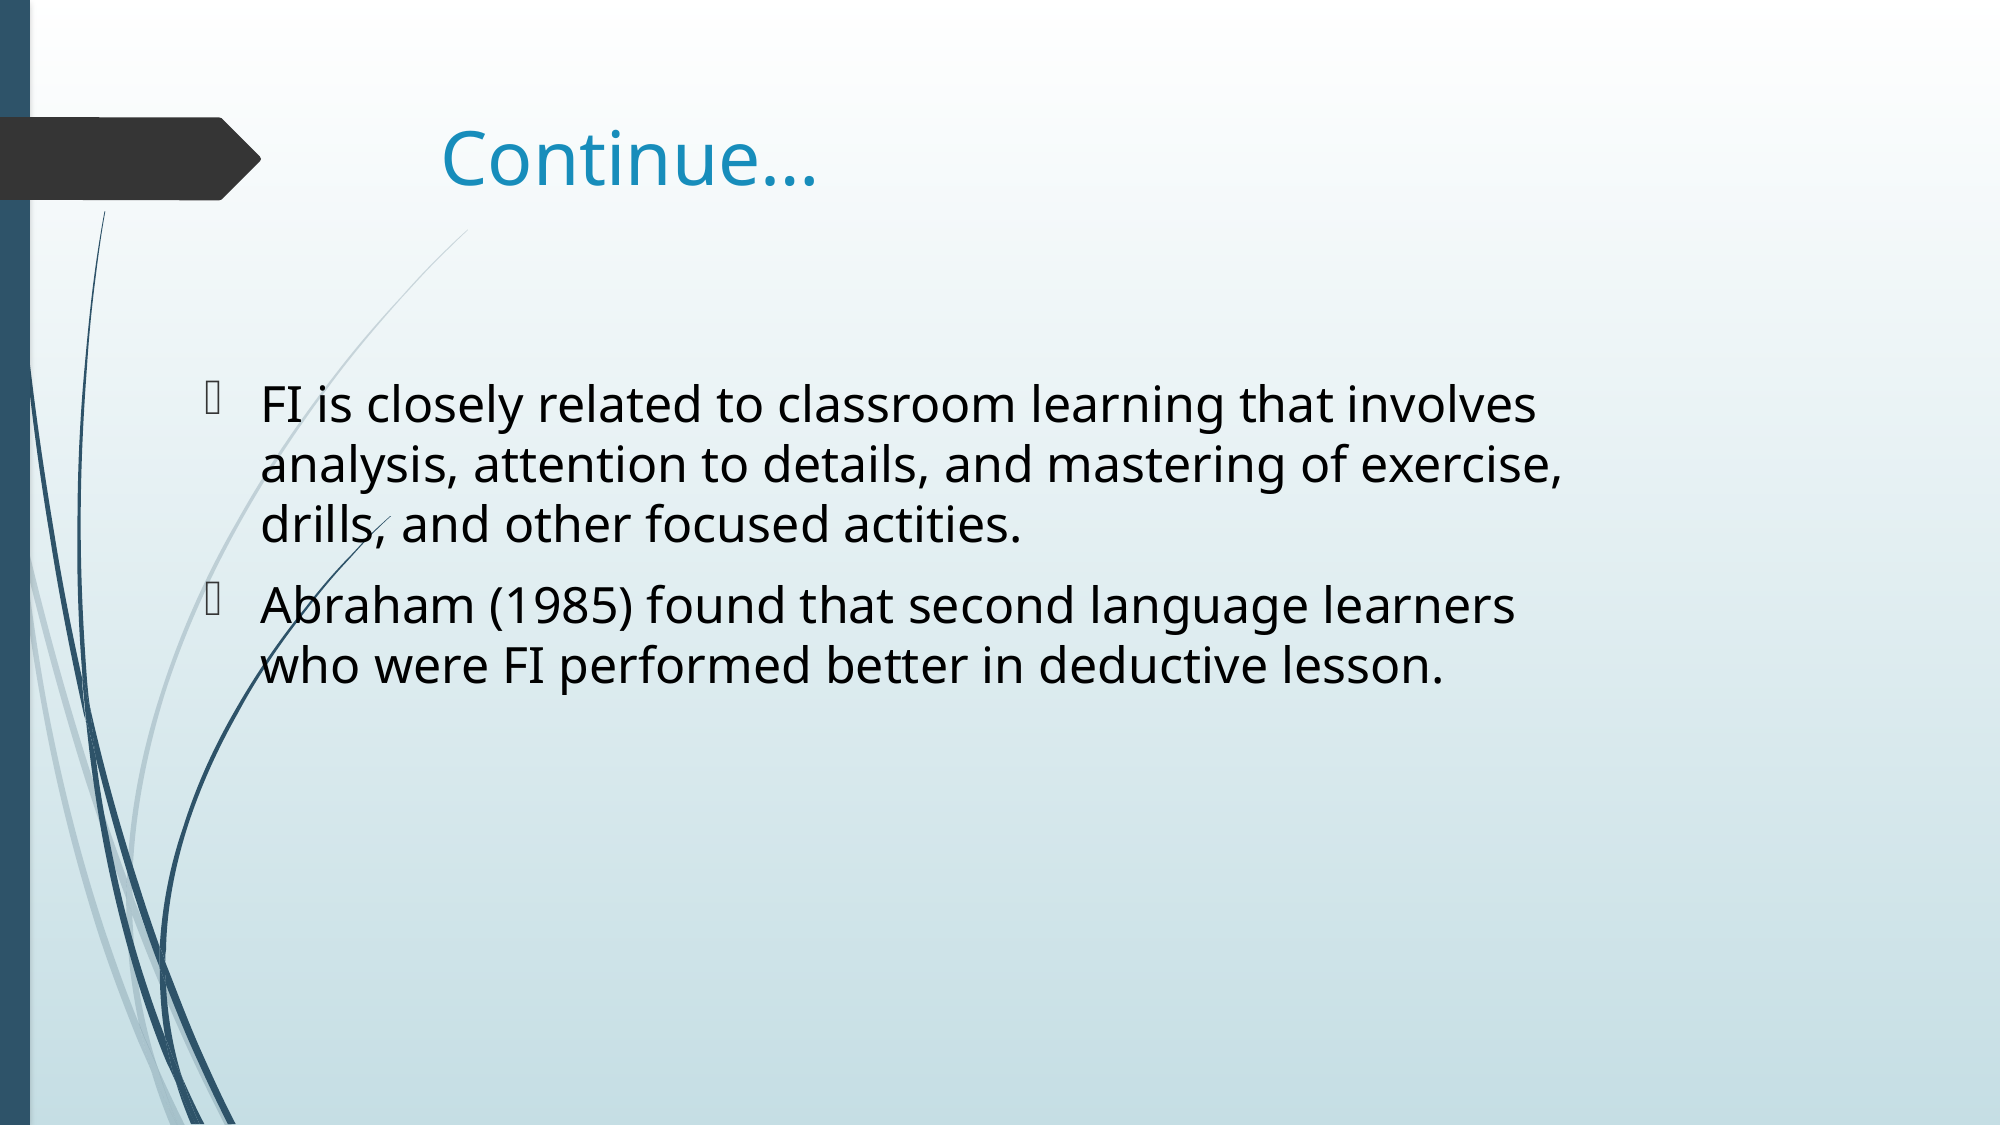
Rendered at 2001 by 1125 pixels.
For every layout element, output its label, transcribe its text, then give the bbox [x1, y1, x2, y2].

list FI is closely related to classroom learning that involves analysis, attention to details, and mastering of exercise, drills, and other focused actities. Abraham (1985) found that second language learners who were FI performed better in deductive lesson. [189, 365, 1638, 988]
title Continue… [425, 102, 1888, 313]
